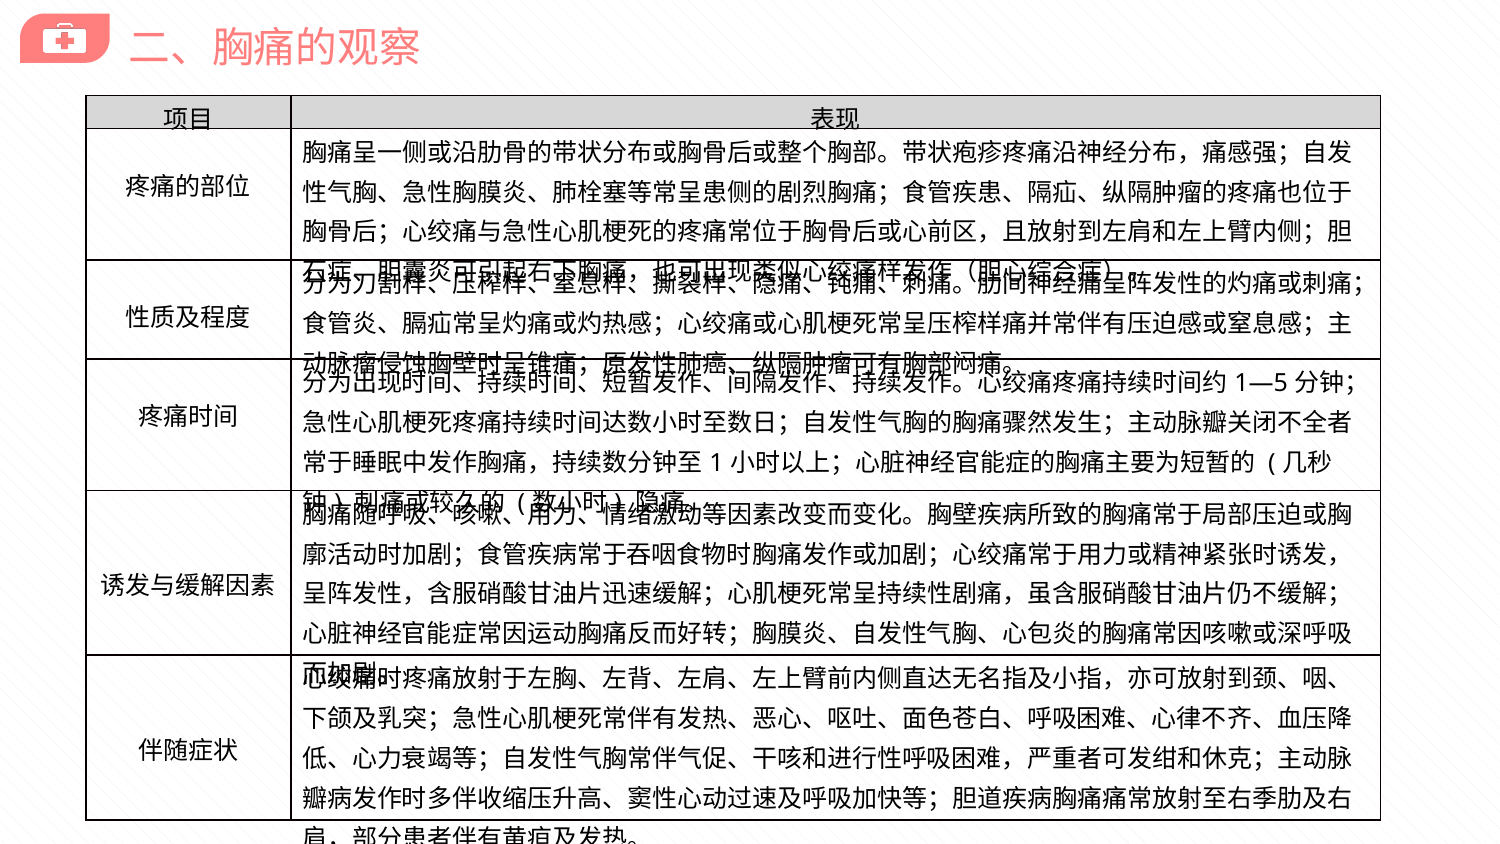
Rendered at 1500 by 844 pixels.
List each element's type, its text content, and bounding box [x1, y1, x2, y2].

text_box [19, 13, 863, 79]
table_cell 胸痛呈一侧或沿肋骨的带状分布或胸骨后或整个胸部。带状疱疹疼痛沿神经分布，痛感强；自发性气胸、急性胸膜炎、肺栓塞等常呈患侧的剧烈胸痛；食管疾患、隔疝、纵隔肿瘤的疼痛也位于胸骨后；心绞痛与急性心肌梗死的疼痛常位于胸骨后或心前区，且放射到左肩和左上臂内侧；胆石症、胆囊炎可引起右下胸痛，也可出现类似心绞痛样发作（胆心综合症）。 [292, 129, 1380, 259]
table_cell 伴随症状 [87, 656, 290, 819]
table_cell 性质及程度 [87, 261, 290, 358]
table_cell 疼痛的部位 [87, 129, 290, 259]
table_cell 诱发与缓解因素 [87, 491, 290, 654]
table_cell 疼痛时间 [87, 360, 290, 490]
table_cell 胸痛随呼吸、咳嗽、用力、情绪激动等因素改变而变化。胸壁疾病所致的胸痛常于局部压迫或胸廓活动时加剧；食管疾病常于吞咽食物时胸痛发作或加剧；心绞痛常于用力或精神紧张时诱发，呈阵发性，含服硝酸甘油片迅速缓解；心肌梗死常呈持续性剧痛，虽含服硝酸甘油片仍不缓解；心脏神经官能症常因运动胸痛反而好转；胸膜炎、自发性气胸、心包炎的胸痛常因咳嗽或深呼吸而加剧。 [292, 491, 1380, 654]
table_header 项目 [87, 96, 290, 128]
table_cell 心绞痛时疼痛放射于左胸、左背、左肩、左上臂前内侧直达无名指及小指，亦可放射到颈、咽、下颌及乳突；急性心肌梗死常伴有发热、恶心、呕吐、面色苍白、呼吸困难、心律不齐、血压降低、心力衰竭等；自发性气胸常伴气促、干咳和进行性呼吸困难，严重者可发绀和休克；主动脉瓣病发作时多伴收缩压升高、窦性心动过速及呼吸加快等；胆道疾病胸痛痛常放射至右季肋及右肩，部分患者伴有黄疸及发热。 [292, 656, 1380, 819]
table_header 表现 [292, 96, 1380, 128]
table_cell 分为刀割样、压榨样、窒息样、撕裂样、隐痛、钝痛、刺痛。肋间神经痛呈阵发性的灼痛或刺痛；食管炎、膈疝常呈灼痛或灼热感；心绞痛或心肌梗死常呈压榨样痛并常伴有压迫感或窒息感；主动脉瘤侵蚀胸壁时呈锥痛；原发性肺癌、纵隔肿瘤可有胸部闷痛。 [292, 261, 1380, 358]
table_cell 分为出现时间、持续时间、短暂发作、间隔发作、持续发作。心绞痛疼痛持续时间约1—5分钟；急性心肌梗死疼痛持续时间达数小时至数日；自发性气胸的胸痛骤然发生；主动脉瓣关闭不全者常于睡眠中发作胸痛，持续数分钟至1小时以上；心脏神经官能症的胸痛主要为短暂的 (几秒钟) 刺痛或较久的 (数小时) 隐痛。 [292, 360, 1380, 490]
